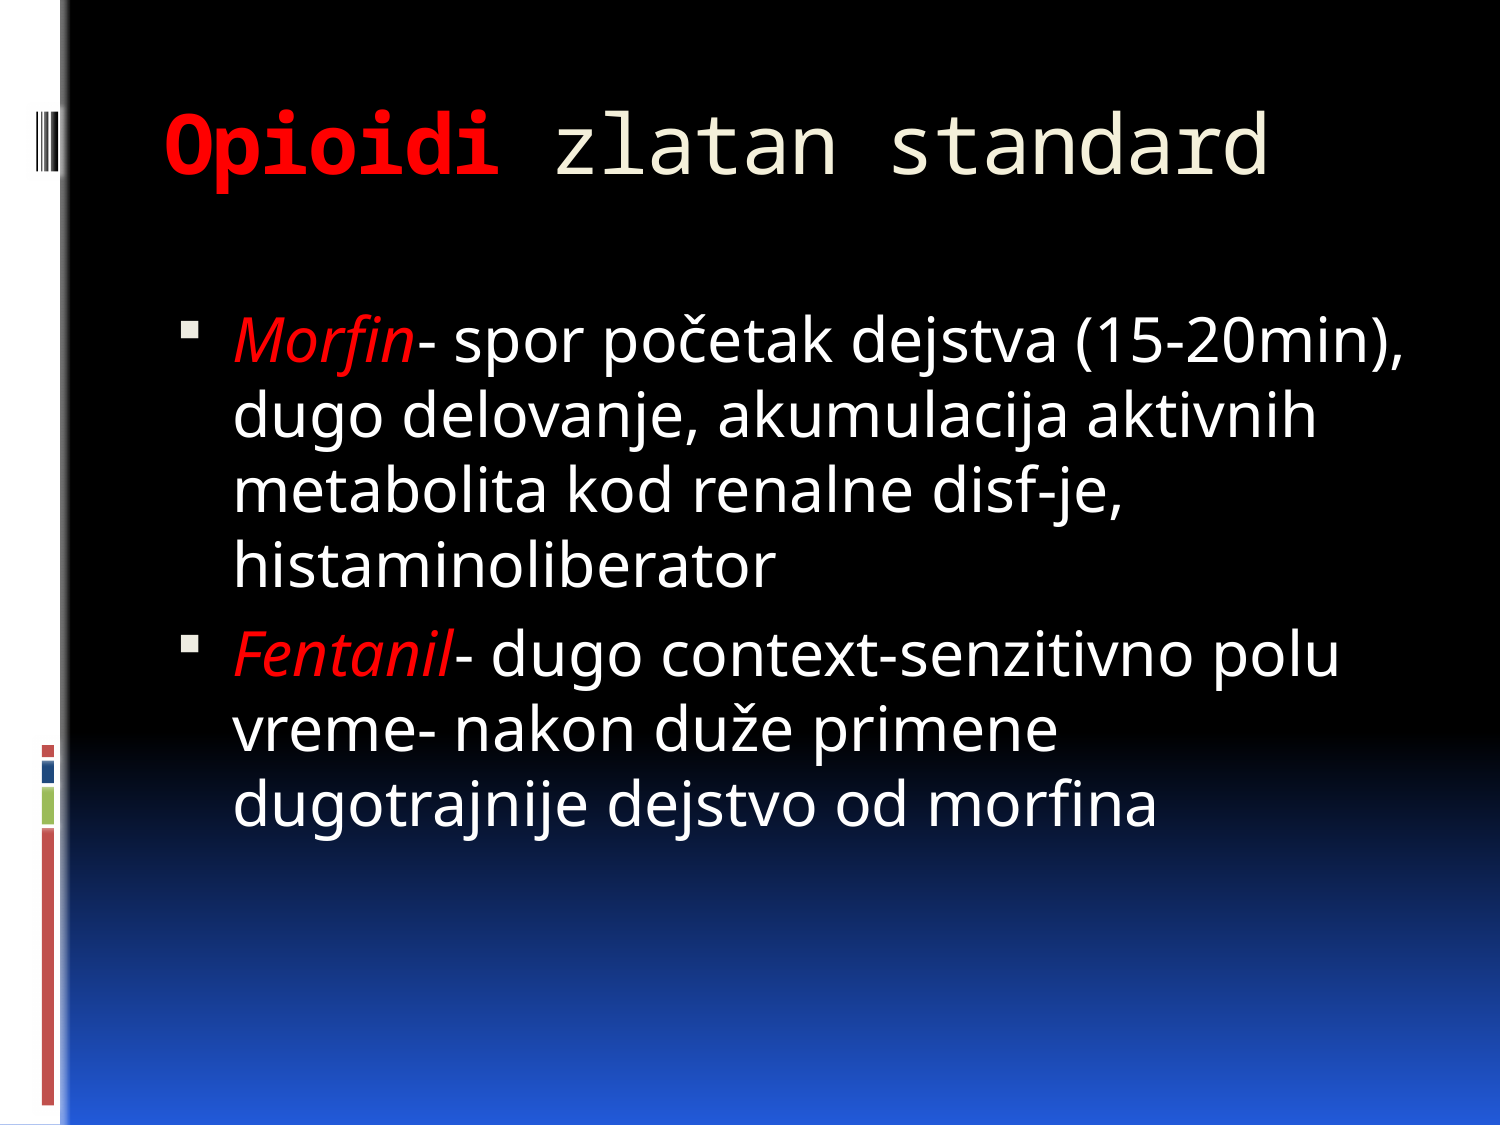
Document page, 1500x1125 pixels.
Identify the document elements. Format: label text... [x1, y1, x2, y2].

list Morfin- spor početak dejstva (15-20min), dugo delovanje, akumulacija aktivnih metabolita kod renalne disf-je, histaminoliberator Fentanil- dugo context-senzitivno polu vreme- nakon duže primene dugotrajnije dejstvo od morfina [150, 292, 1425, 1043]
title Opioidi zlatan standard [150, 83, 1425, 234]
